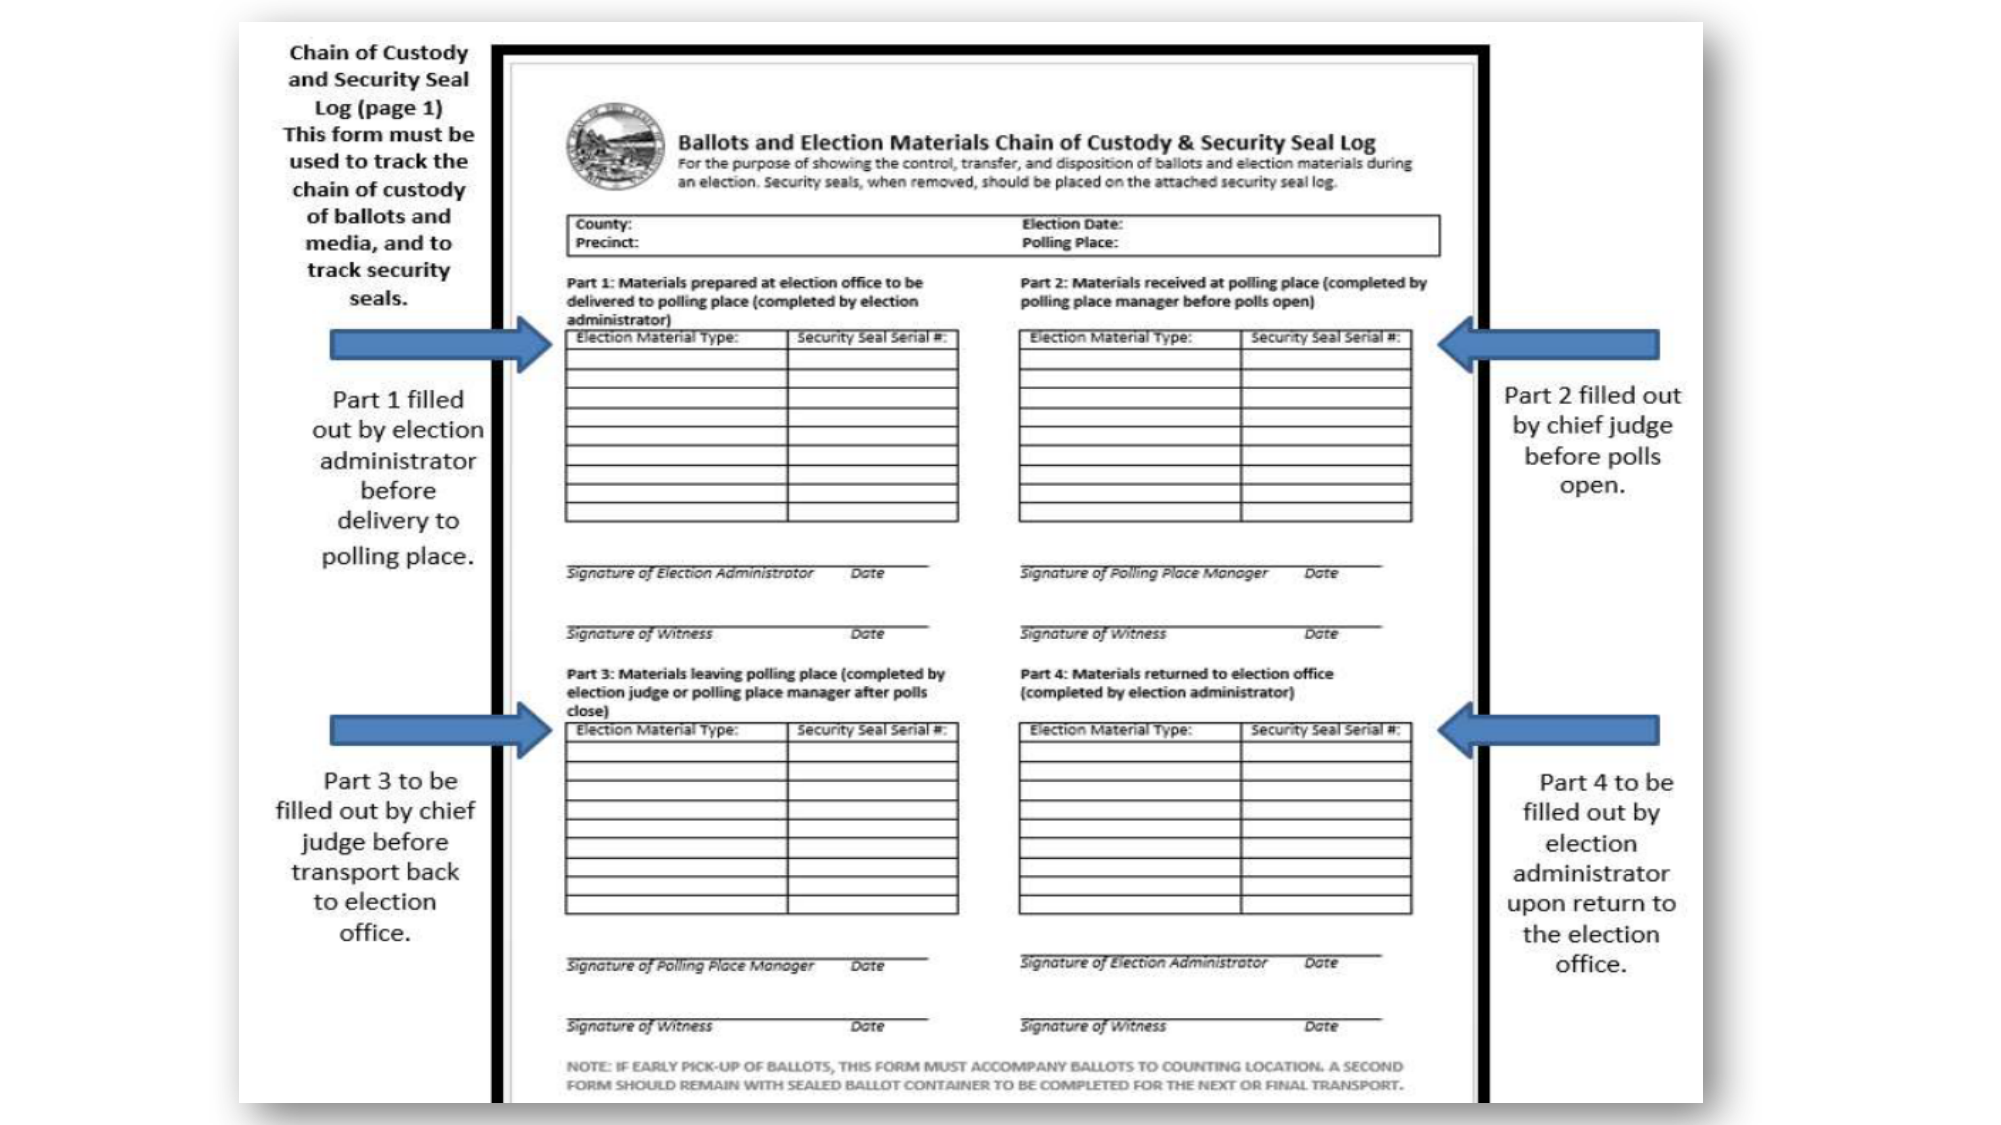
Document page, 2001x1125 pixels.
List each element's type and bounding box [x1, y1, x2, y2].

picture [239, 22, 1703, 1103]
